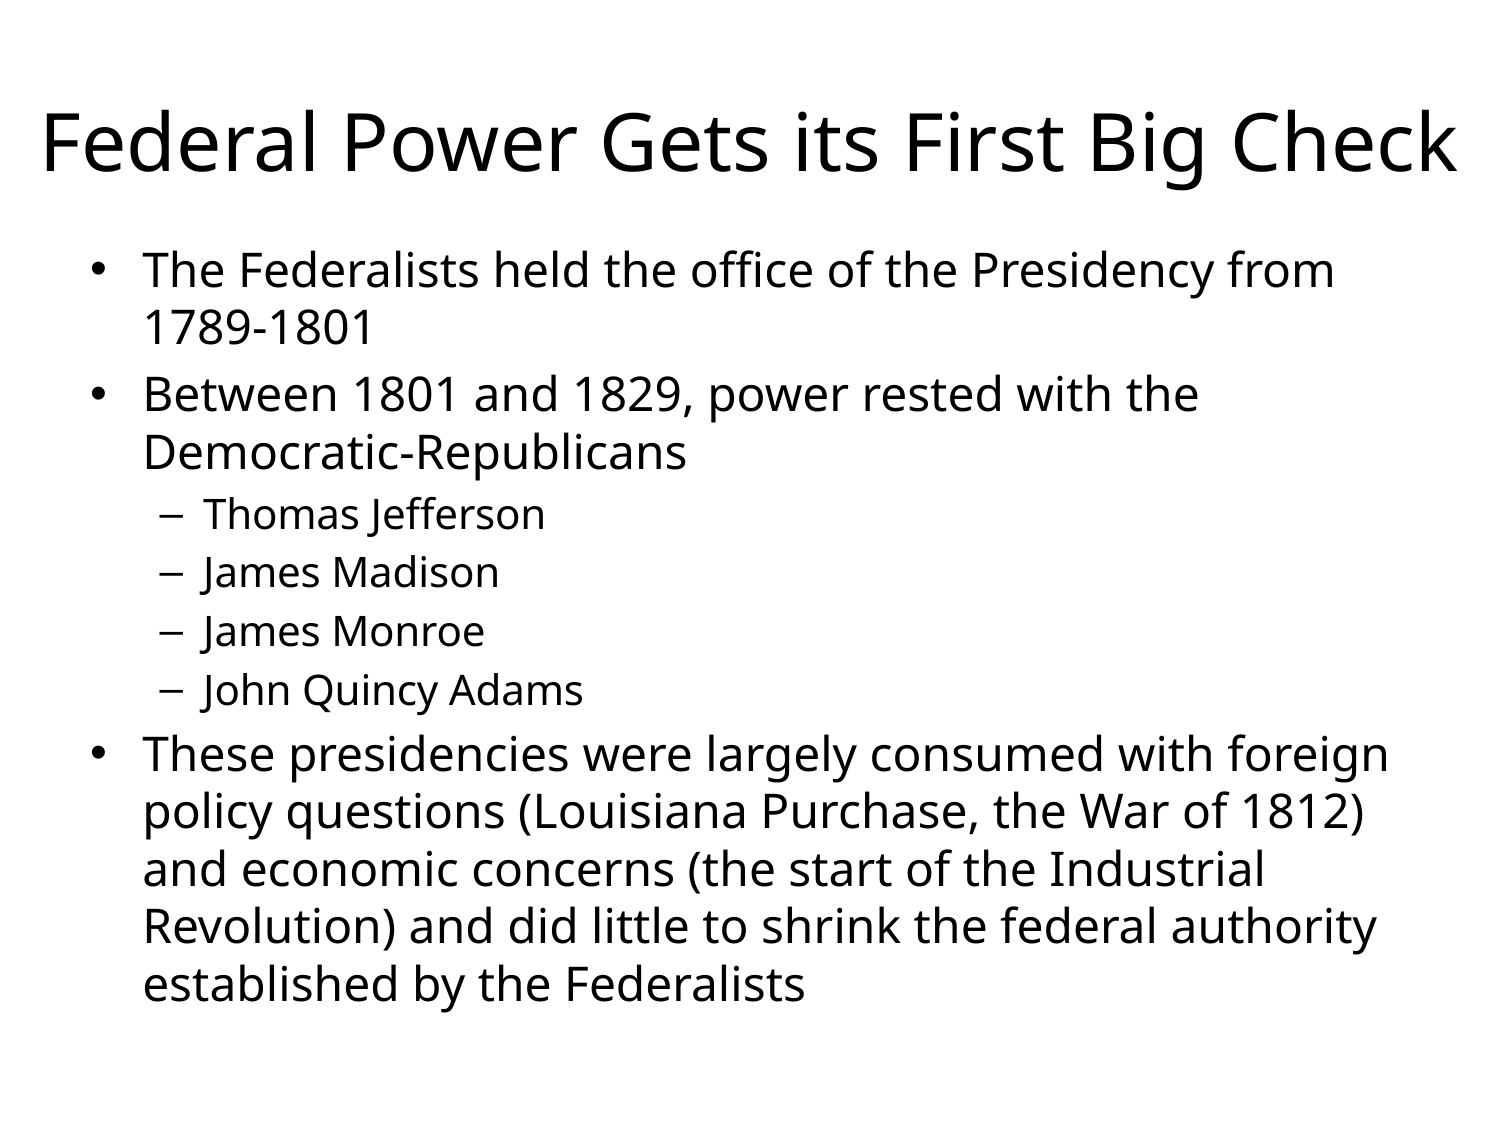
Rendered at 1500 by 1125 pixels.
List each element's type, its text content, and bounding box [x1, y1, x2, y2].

list The Federalists held the office of the Presidency from 1789-1801 Between 1801 and 1829, power rested with the Democratic-Republicans Thomas Jefferson James Madison James Monroe John Quincy Adams These presidencies were largely consumed with foreign policy questions (Louisiana Purchase, the War of 1812) and economic concerns (the start of the Industrial Revolution) and did little to shrink the federal authority established by the Federalists [75, 231, 1425, 1023]
title Federal Power Gets its First Big Check [0, 45, 1500, 233]
